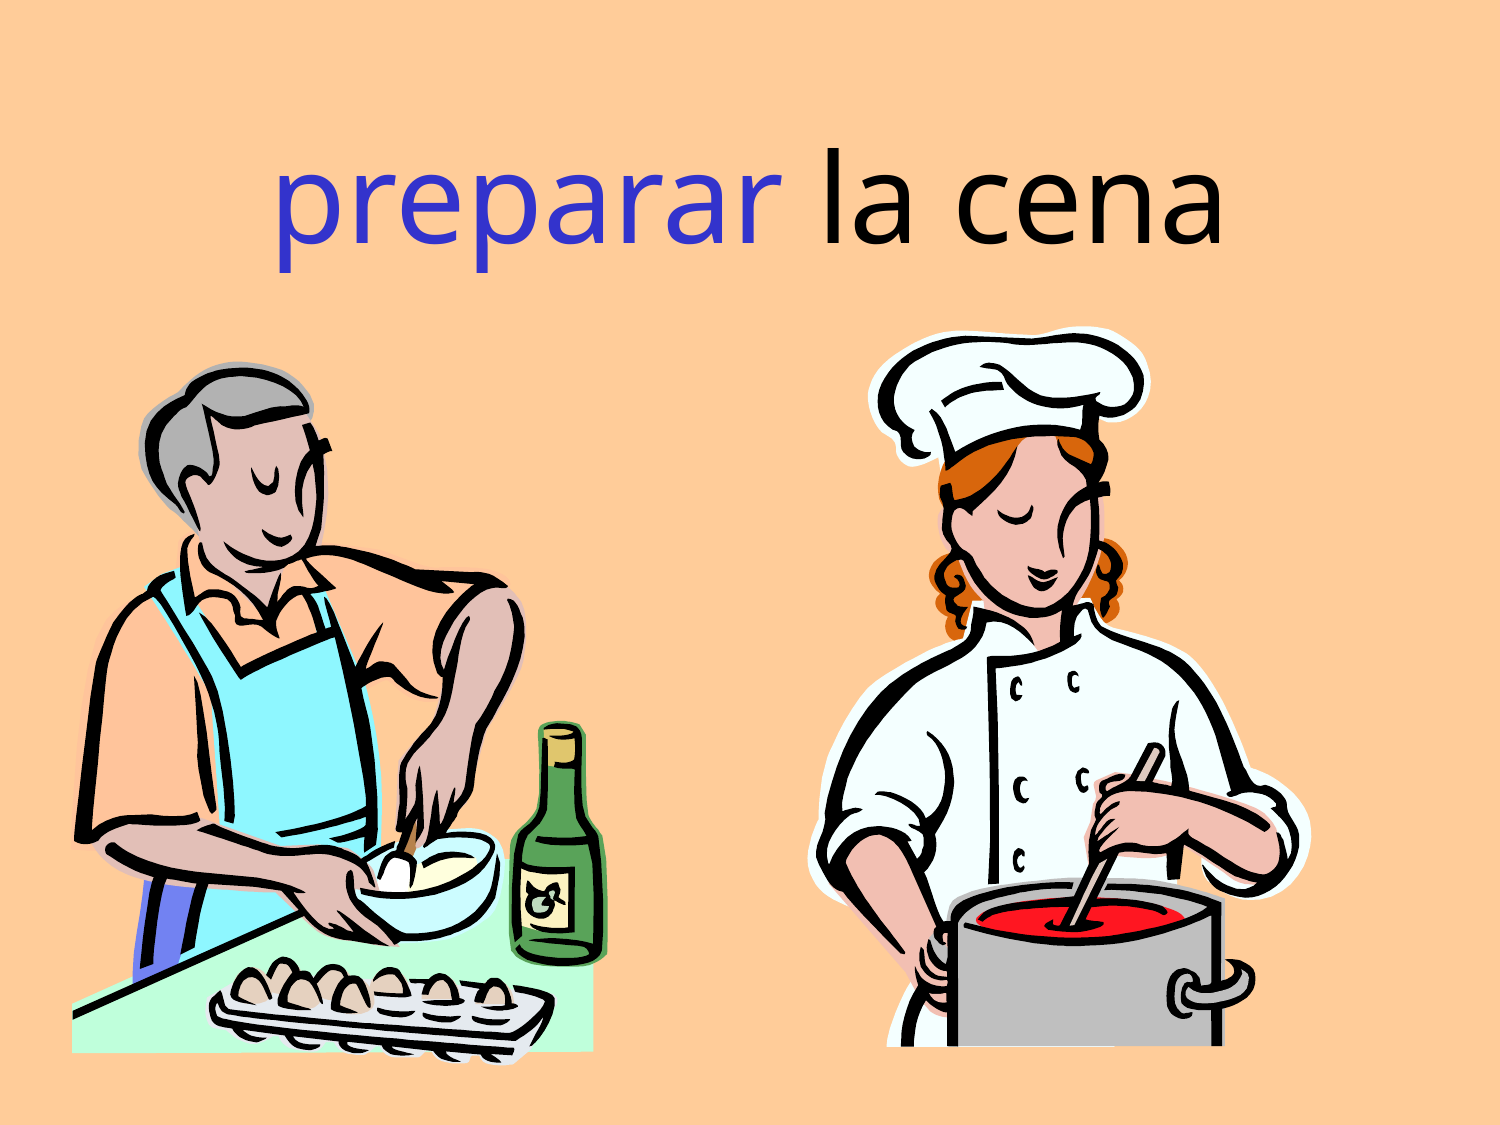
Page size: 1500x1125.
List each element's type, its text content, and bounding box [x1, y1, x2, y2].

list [803, 325, 1313, 1048]
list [70, 361, 610, 1067]
title preparar la cena [112, 99, 1388, 288]
